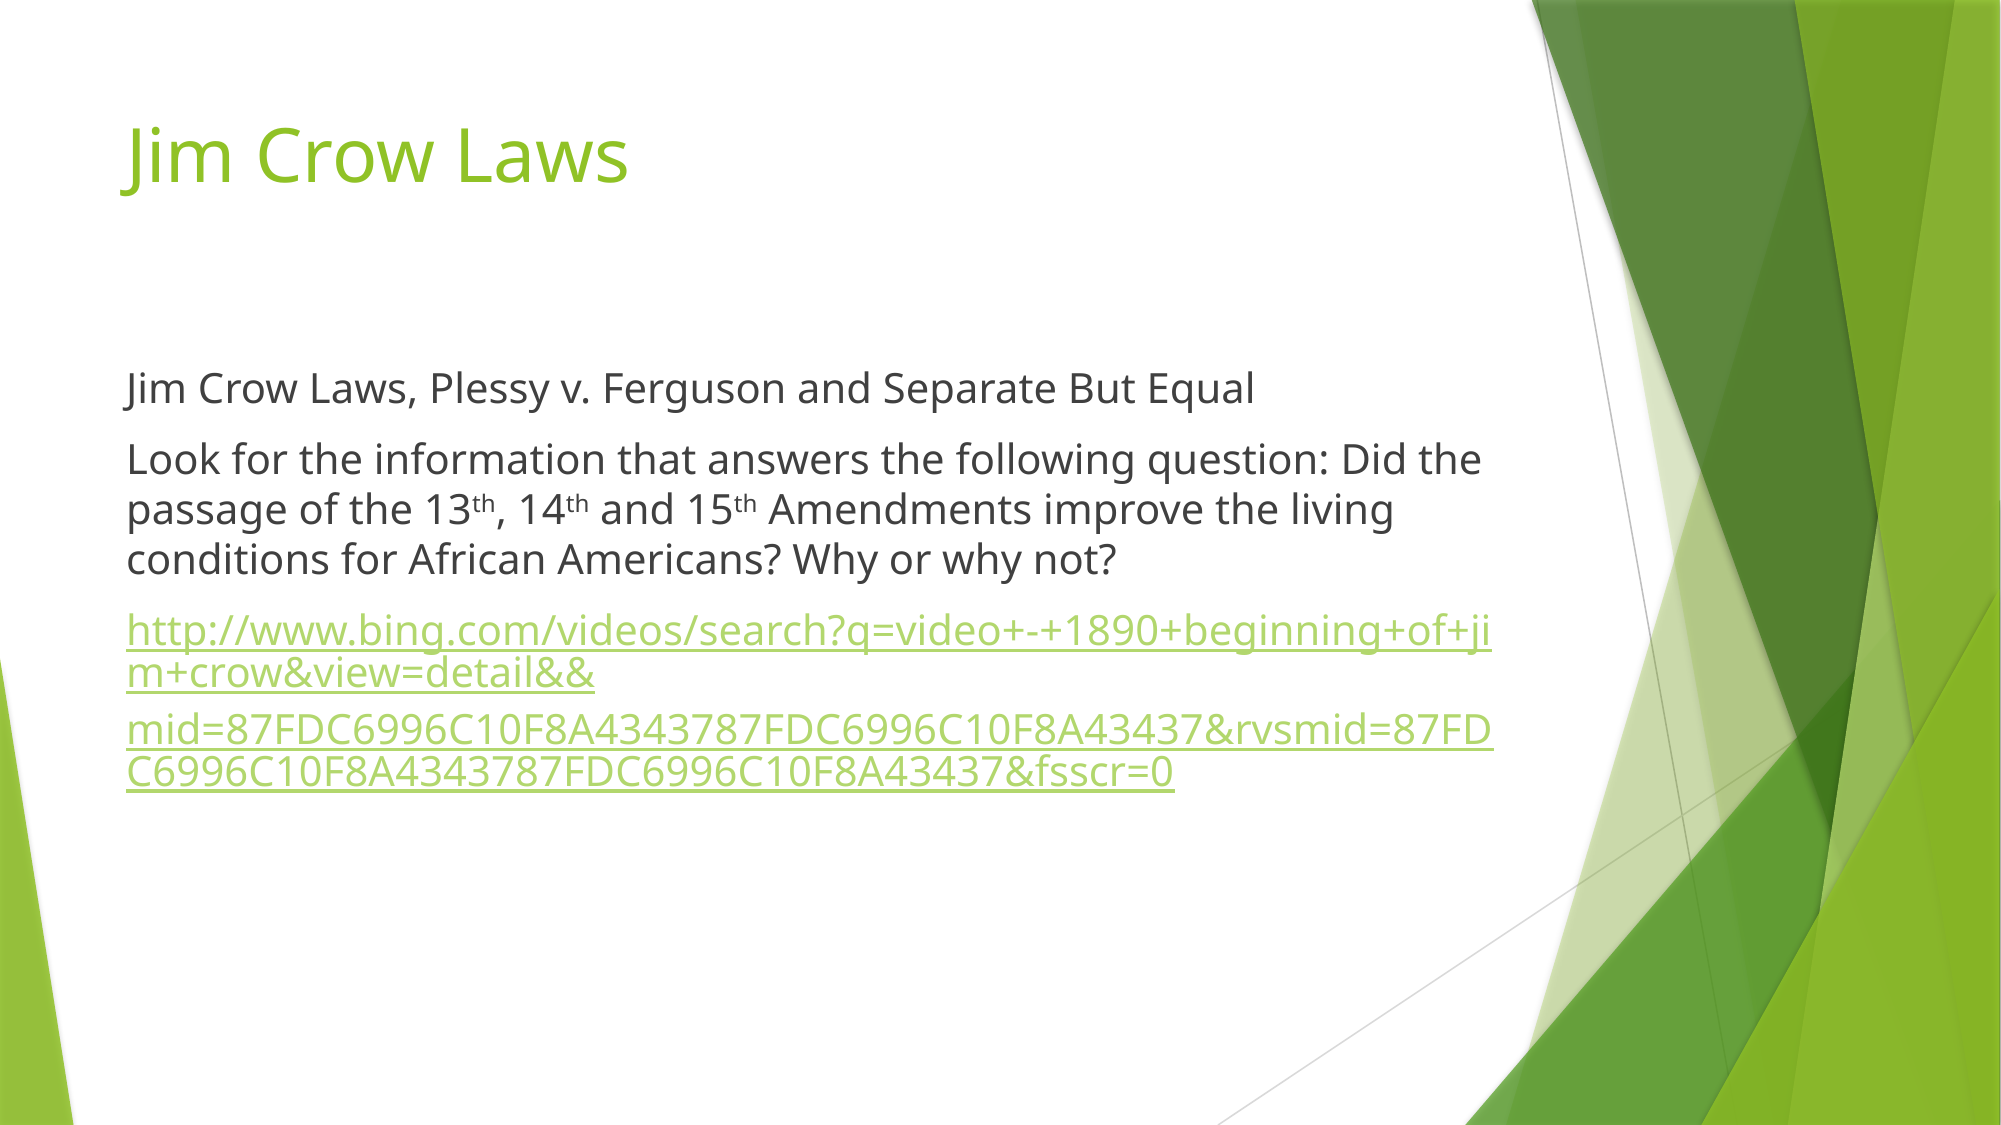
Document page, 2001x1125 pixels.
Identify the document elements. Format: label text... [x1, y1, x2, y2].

list Jim Crow Laws, Plessy v. Ferguson and Separate But Equal Look for the information that answers the following question: Did the passage of the 13th, 14th and 15th Amendments improve the living conditions for African Americans? Why or why not? http://www.bing.com/videos/search?q=video+-+1890+beginning+of+jim+crow&view=detail&&mid=87FDC6996C10F8A4343787FDC6996C10F8A43437&rvsmid=87FDC6996C10F8A4343787FDC6996C10F8A43437&fsscr=0 [111, 354, 1522, 992]
title Jim Crow Laws [111, 99, 1522, 317]
